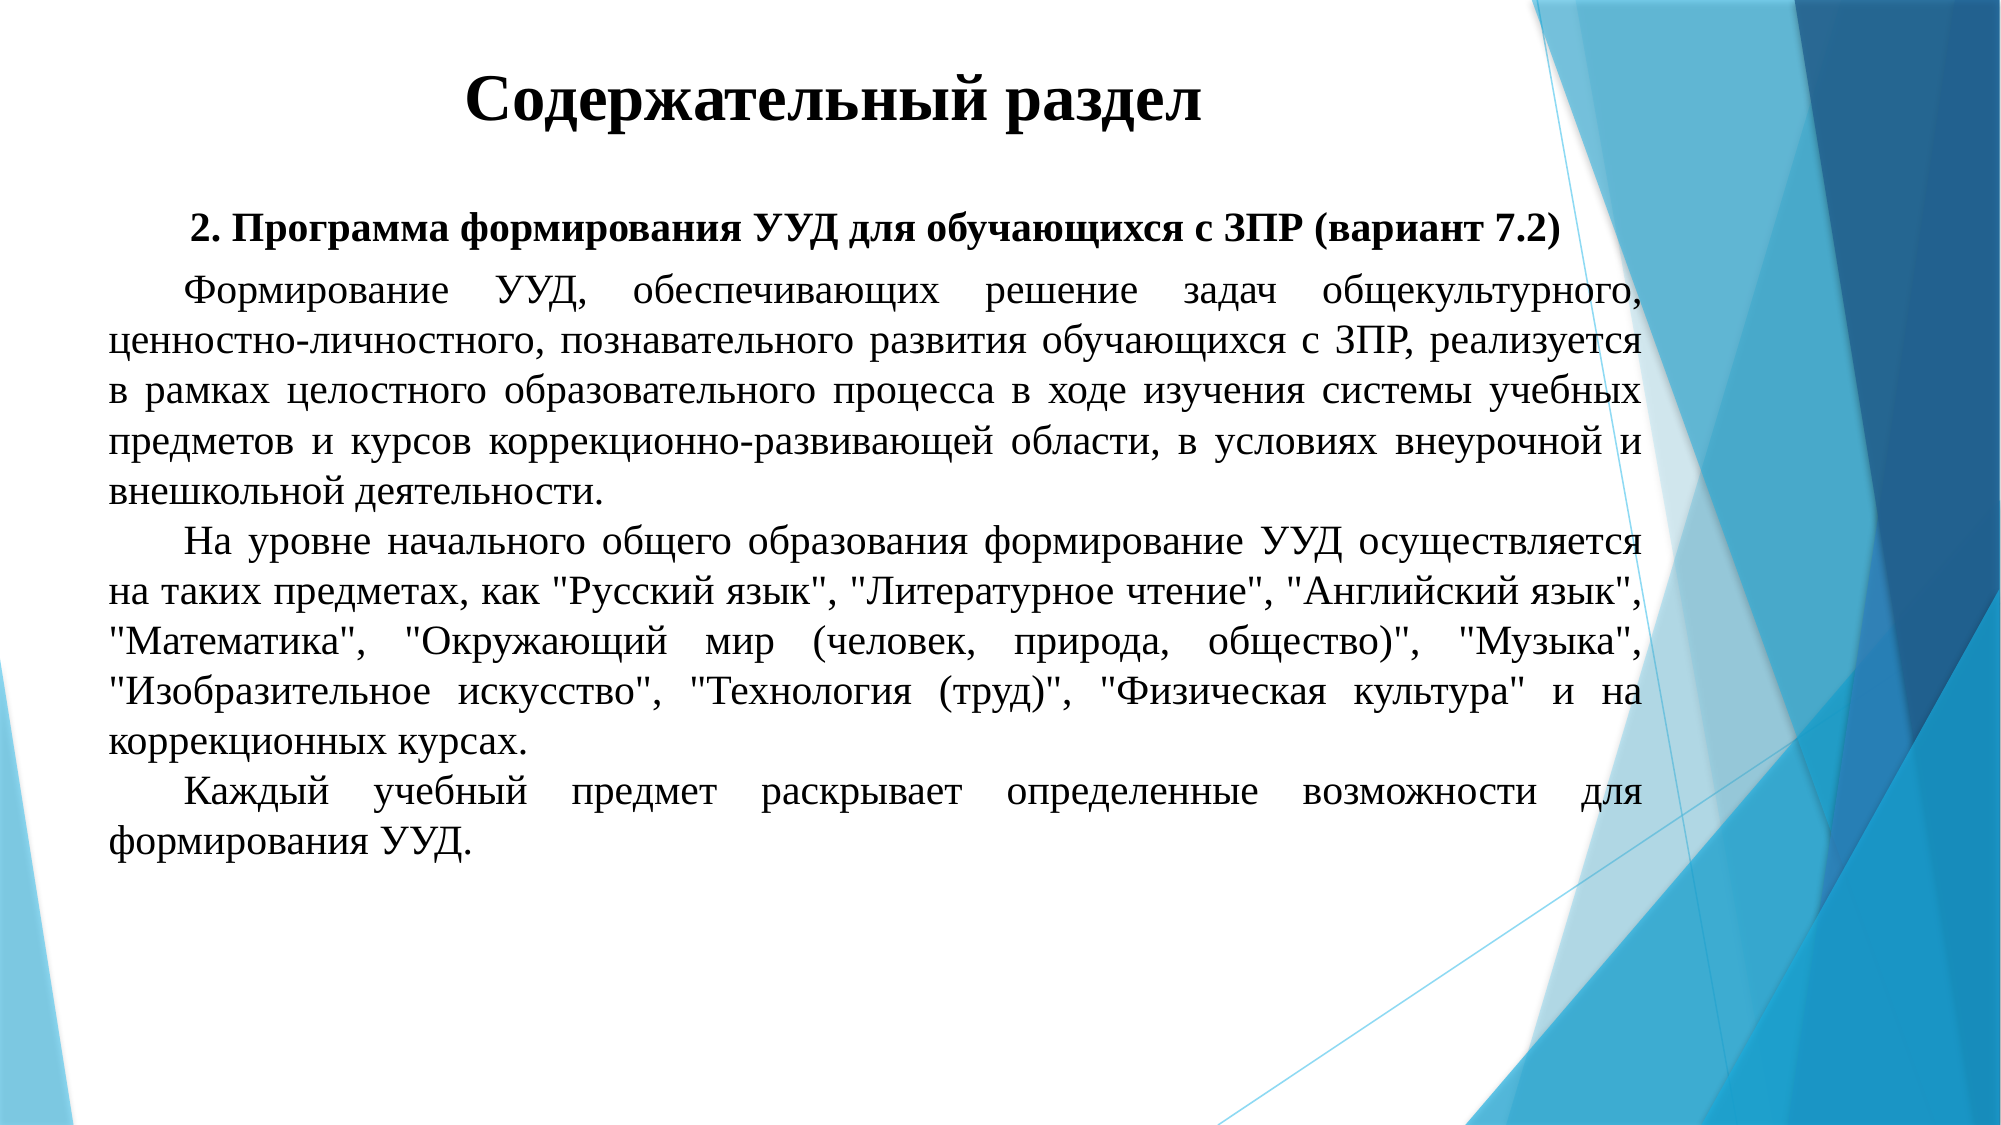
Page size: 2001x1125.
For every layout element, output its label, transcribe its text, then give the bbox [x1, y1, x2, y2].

list 2. Программа формирования УУД для обучающихся с ЗПР (вариант 7.2) Формирование УУД, обеспечивающих решение задач общекультурного, ценностно-личностного, познавательного развития обучающихся с ЗПР, реализуется в рамках целостного образовательного процесса в ходе изучения системы учебных предметов и курсов коррекционно-развивающей области, в условиях внеурочной и внешкольной деятельности. На уровне начального общего образования формирование УУД осуществляется на таких предметах, как "Русский язык", "Литературное чтение", "Английский язык", "Математика", "Окружающий мир (человек, природа, общество)", "Музыка", "Изобразительное искусство", "Технология (труд)", "Физическая культура" и на коррекционных курсах. Каждый учебный предмет раскрывает определенные возможности для формирования УУД. [93, 192, 1658, 1125]
title Содержательный раздел [128, 45, 1540, 192]
